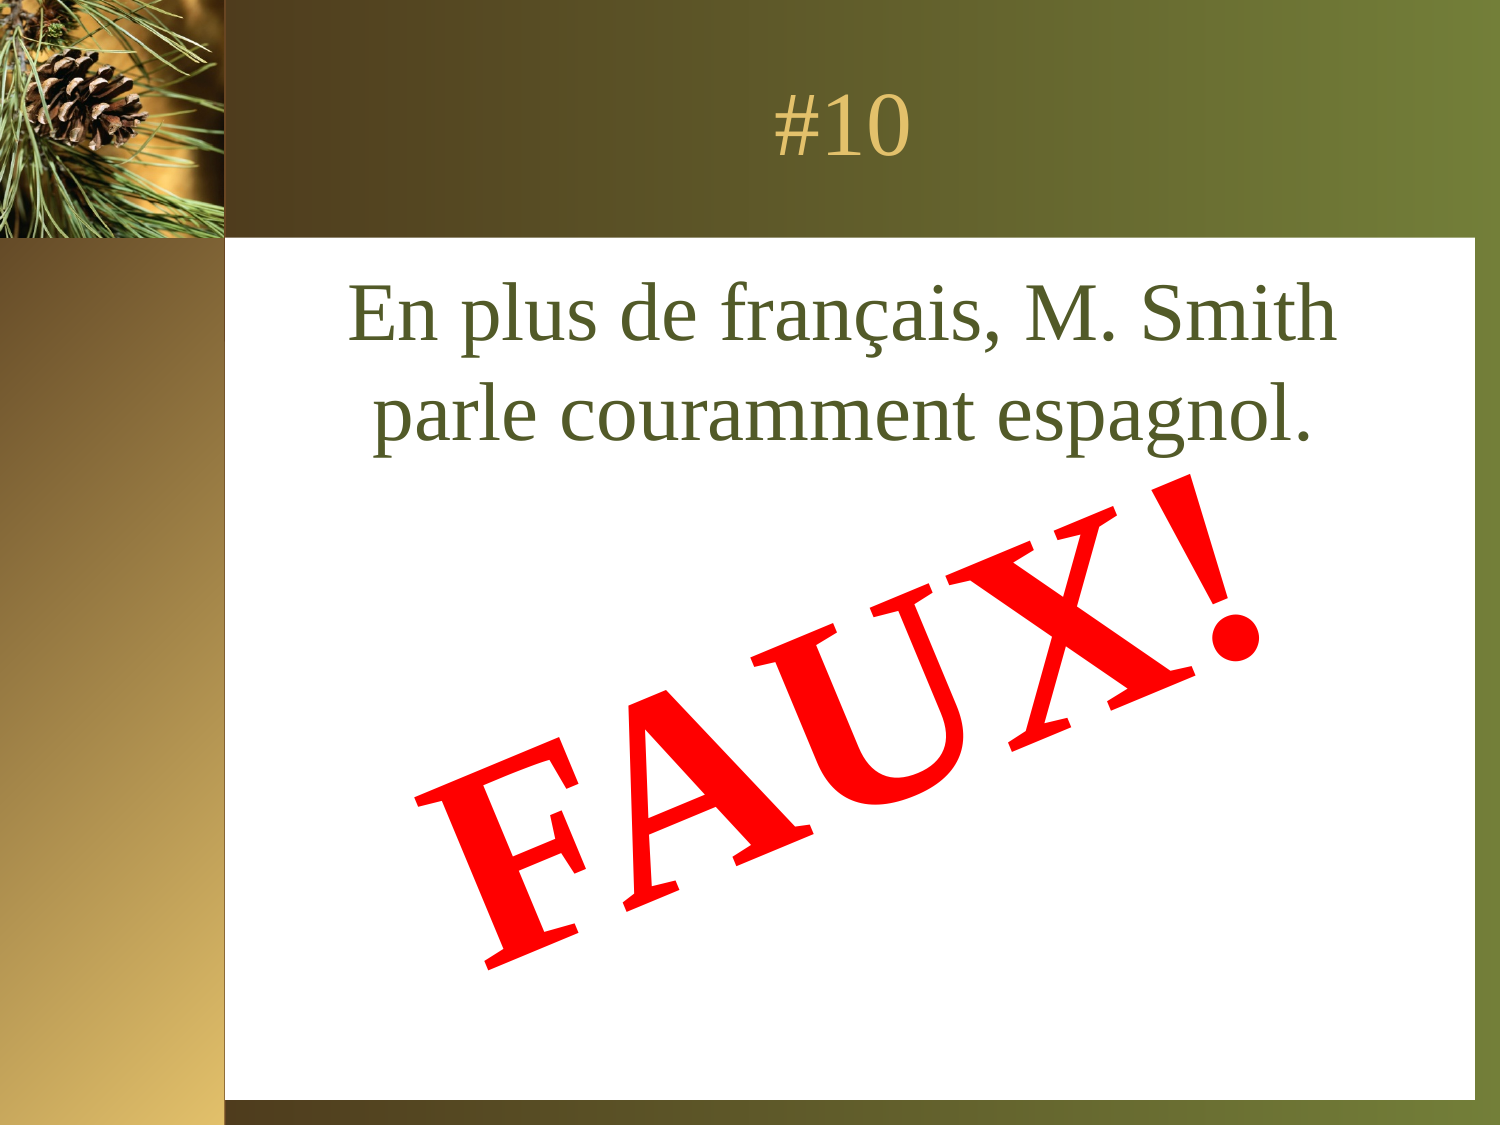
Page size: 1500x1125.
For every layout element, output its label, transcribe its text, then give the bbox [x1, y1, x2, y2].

list En plus de français, M. Smith parle couramment espagnol. [249, 249, 1438, 1088]
picture [0, 0, 224, 238]
title #10 [249, 24, 1438, 213]
text_box FAUX! [355, 359, 1327, 1039]
